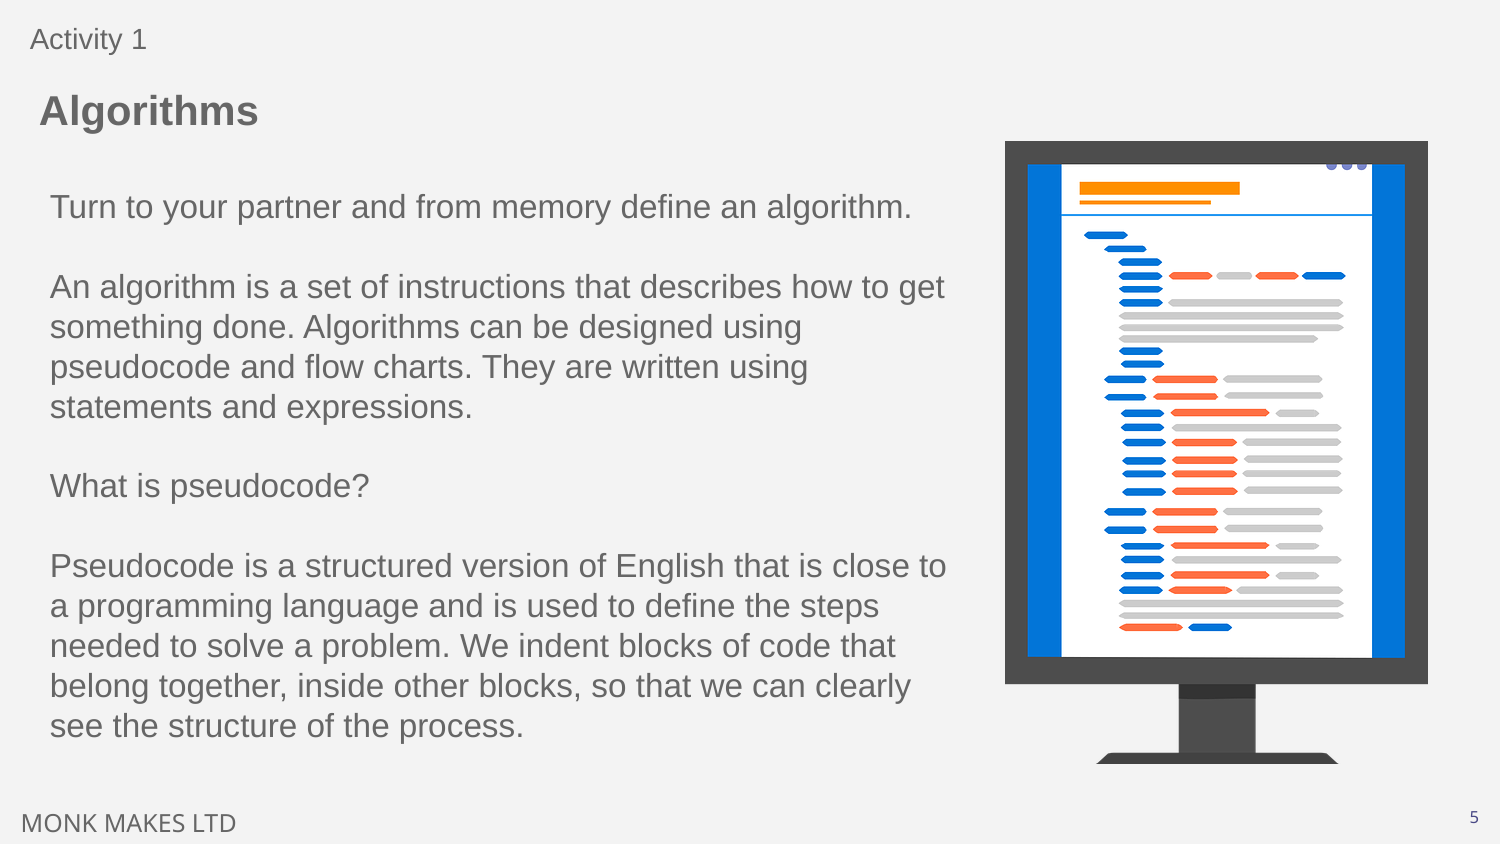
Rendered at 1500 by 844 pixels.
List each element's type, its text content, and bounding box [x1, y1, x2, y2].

subtitle Activity 1 [14, 0, 1500, 52]
title Algorithms [23, 52, 1422, 167]
picture [1004, 141, 1428, 764]
slide_number ‹#› [1448, 792, 1500, 844]
text_box Turn to your partner and from memory define an algorithm. An algorithm is a set of instructions that describes how to get something done. Algorithms can be designed using pseudocode and flow charts. They are written using statements and expressions. What is pseudocode? Pseudocode is a structured version of English that is close to a programming language and is used to define the steps needed to solve a problem. We indent blocks of code that belong together, inside other blocks, so that we can clearly see the structure of the process. [34, 170, 977, 792]
